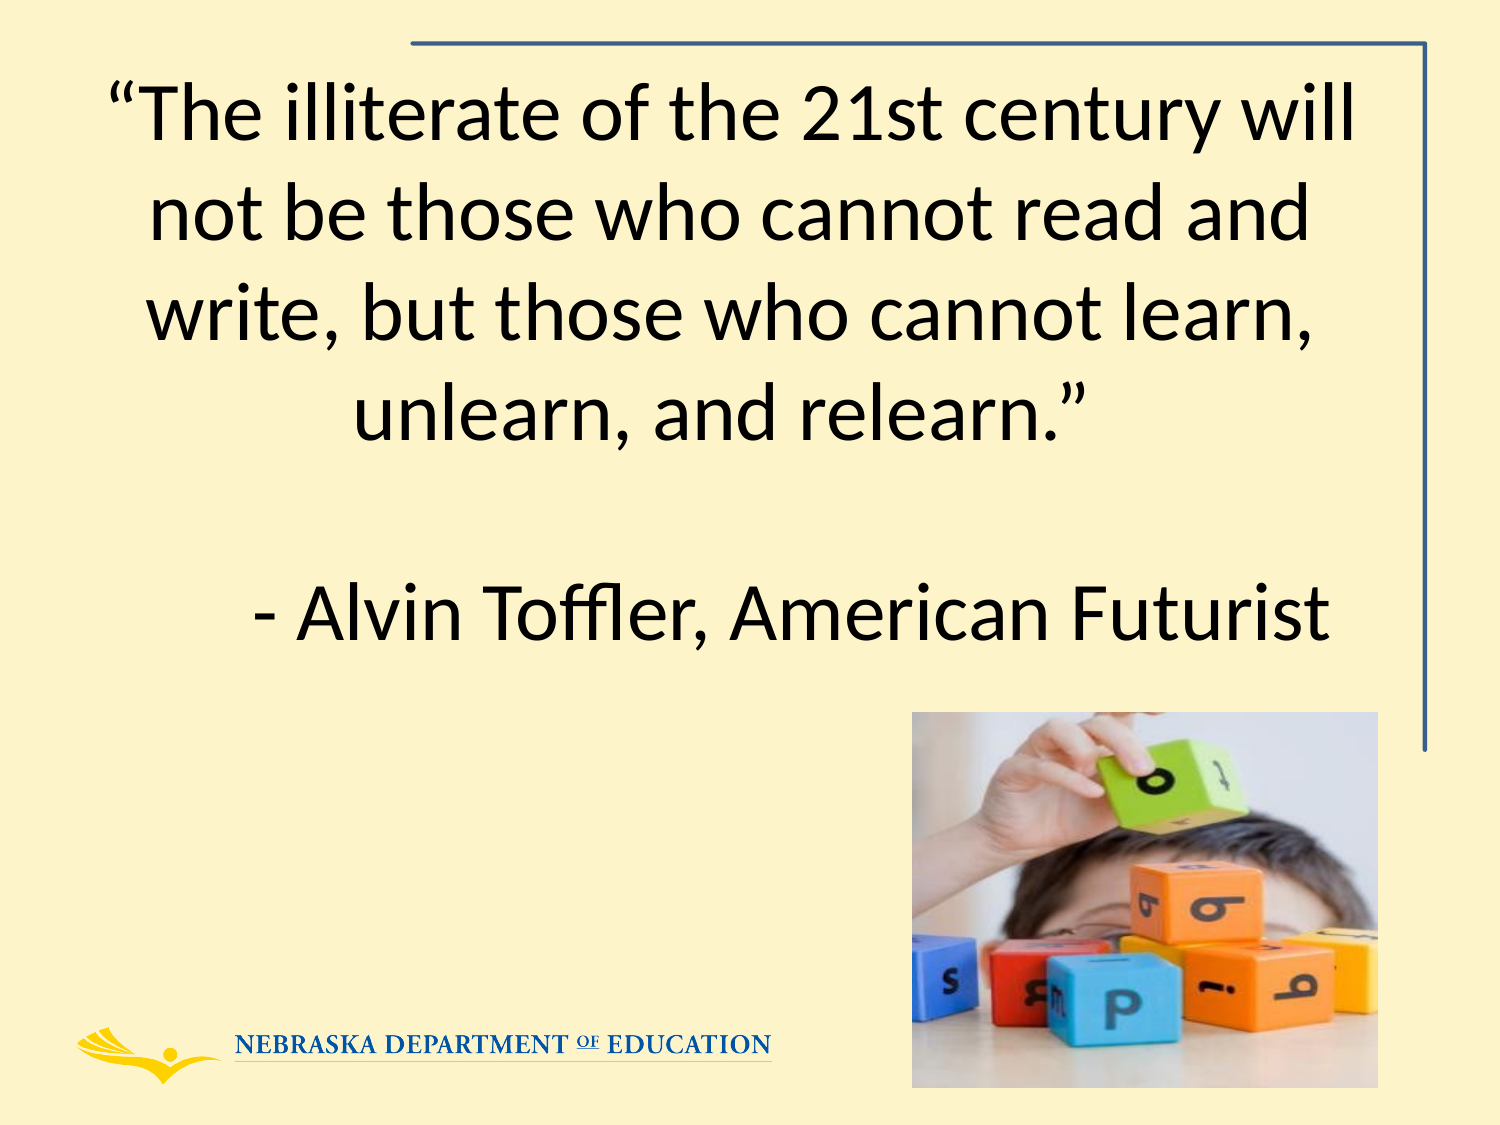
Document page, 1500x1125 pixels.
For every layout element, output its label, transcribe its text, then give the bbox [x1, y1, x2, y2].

picture [75, 1024, 800, 1094]
text_box “The illiterate of the 21st century will not be those who cannot read and write, but those who cannot learn, unlearn, and relearn.” - Alvin Toffler, American Futurist [87, 49, 1375, 665]
picture [912, 712, 1378, 1088]
